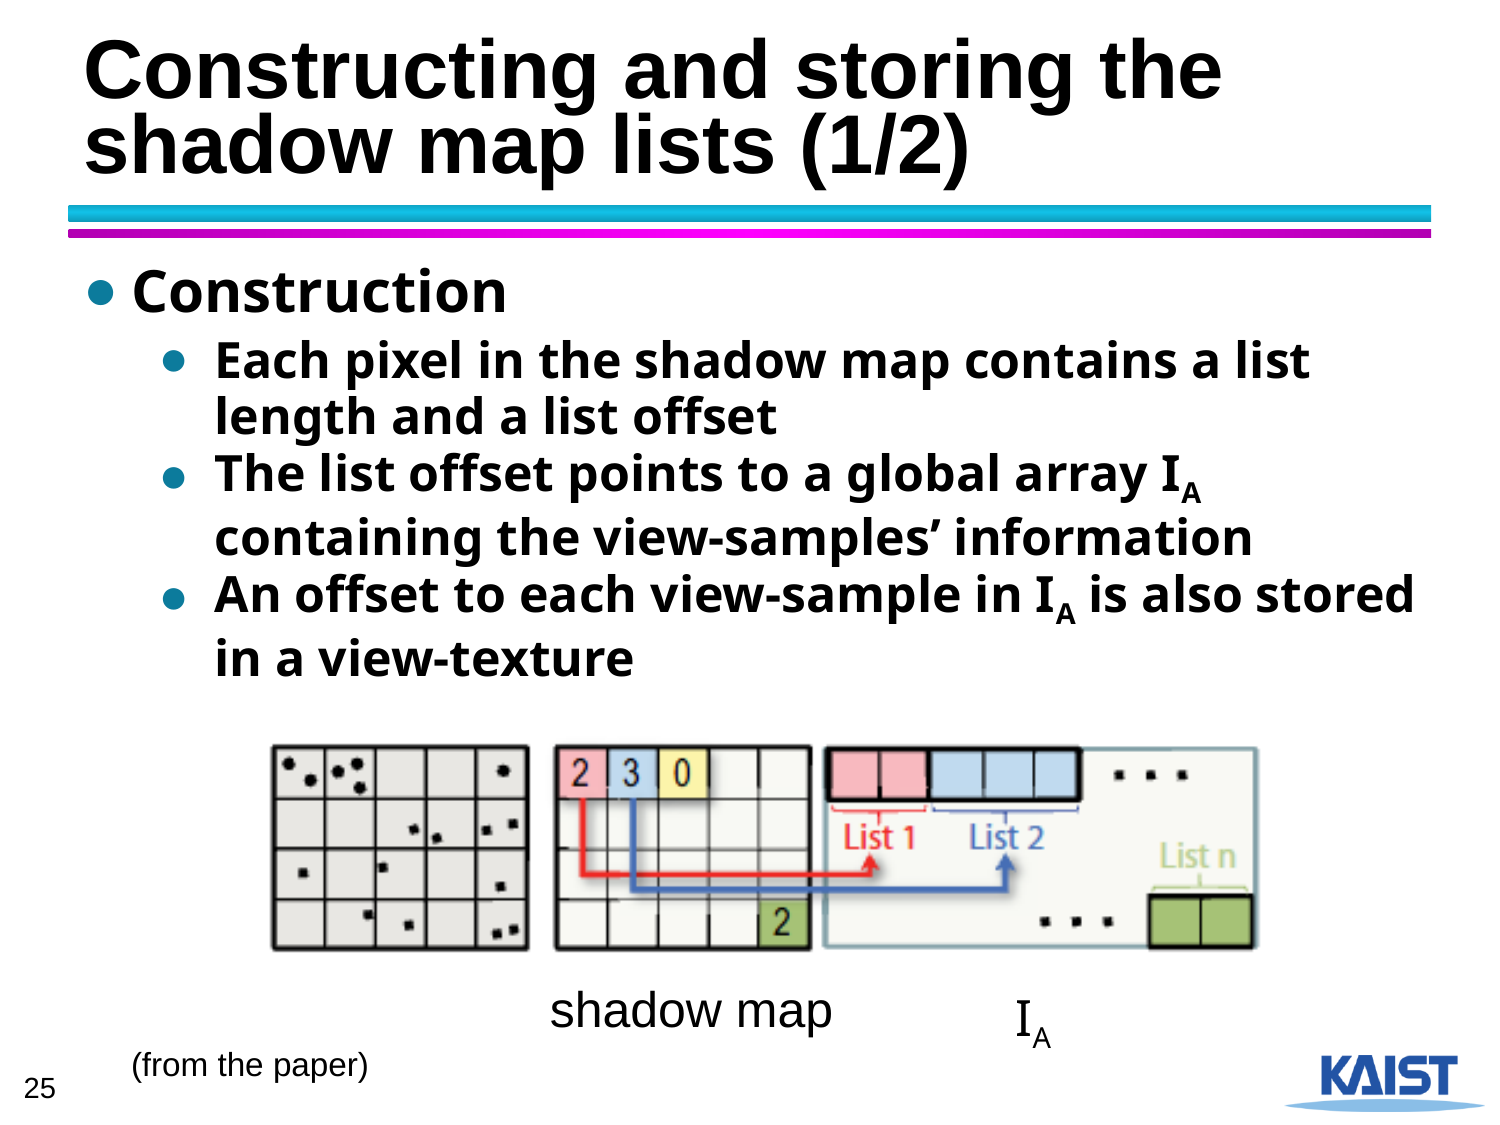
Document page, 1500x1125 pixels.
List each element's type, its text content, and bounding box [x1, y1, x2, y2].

text_box shadow map [535, 979, 849, 1046]
picture [249, 731, 1279, 971]
title Constructing and storing the shadow map lists (1/2) [68, 48, 1428, 199]
list Construction Each pixel in the shadow map contains a list length and a list offset The list offset points to a global array IA containing the view-samples’ information An offset to each view-sample in IA is also stored in a view-texture [68, 259, 1434, 1093]
picture [1284, 1055, 1485, 1112]
text_box (from the paper) [116, 1036, 385, 1091]
text_box IA [985, 979, 1082, 1062]
